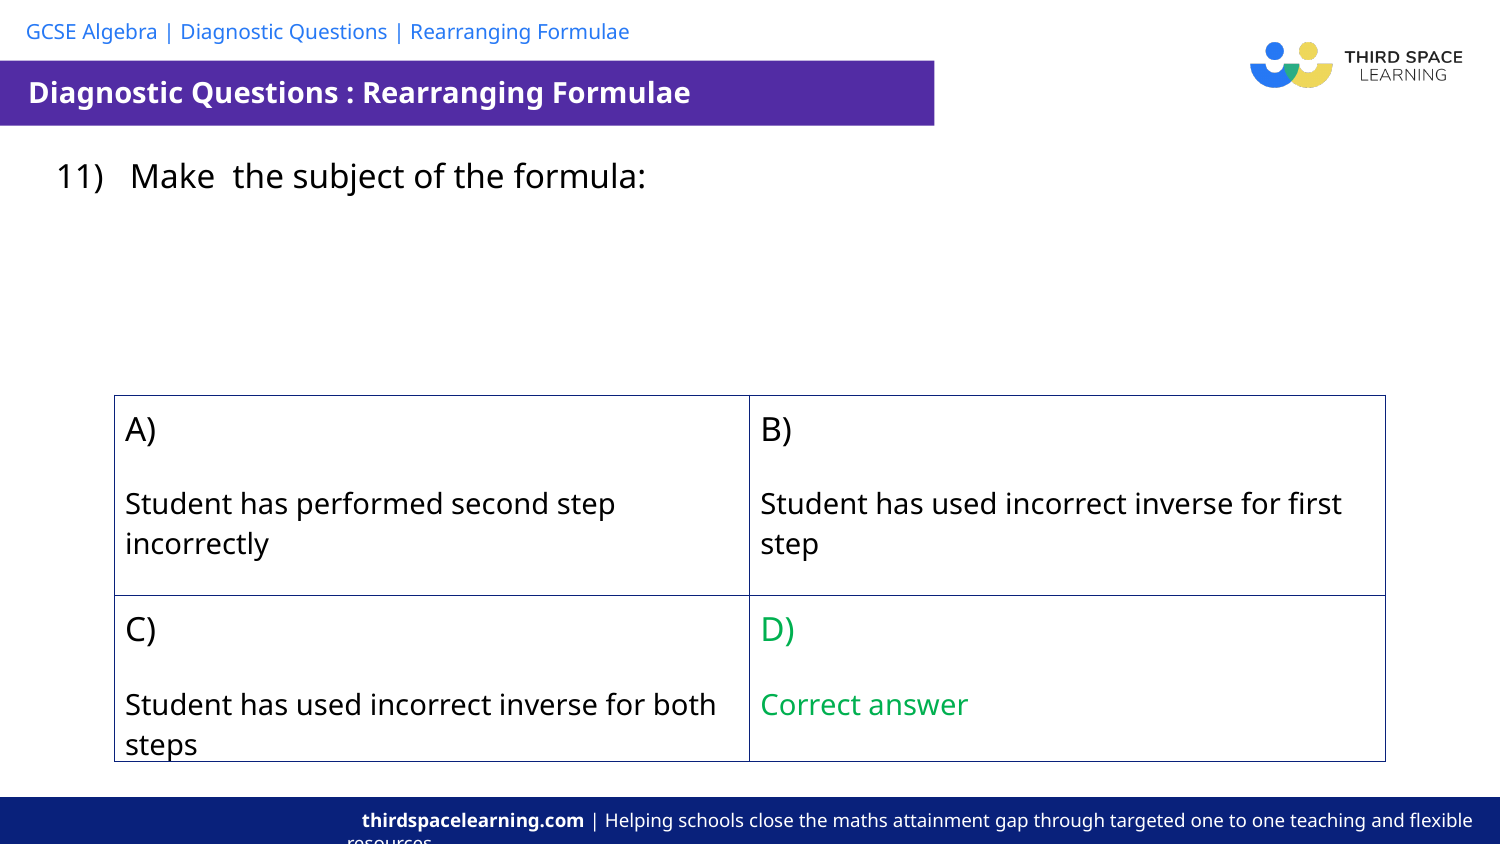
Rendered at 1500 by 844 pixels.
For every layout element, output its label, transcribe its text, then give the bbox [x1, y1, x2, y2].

picture [1250, 33, 1465, 99]
text_box Diagnostic Questions : Rearranging Formulae [13, 59, 792, 125]
